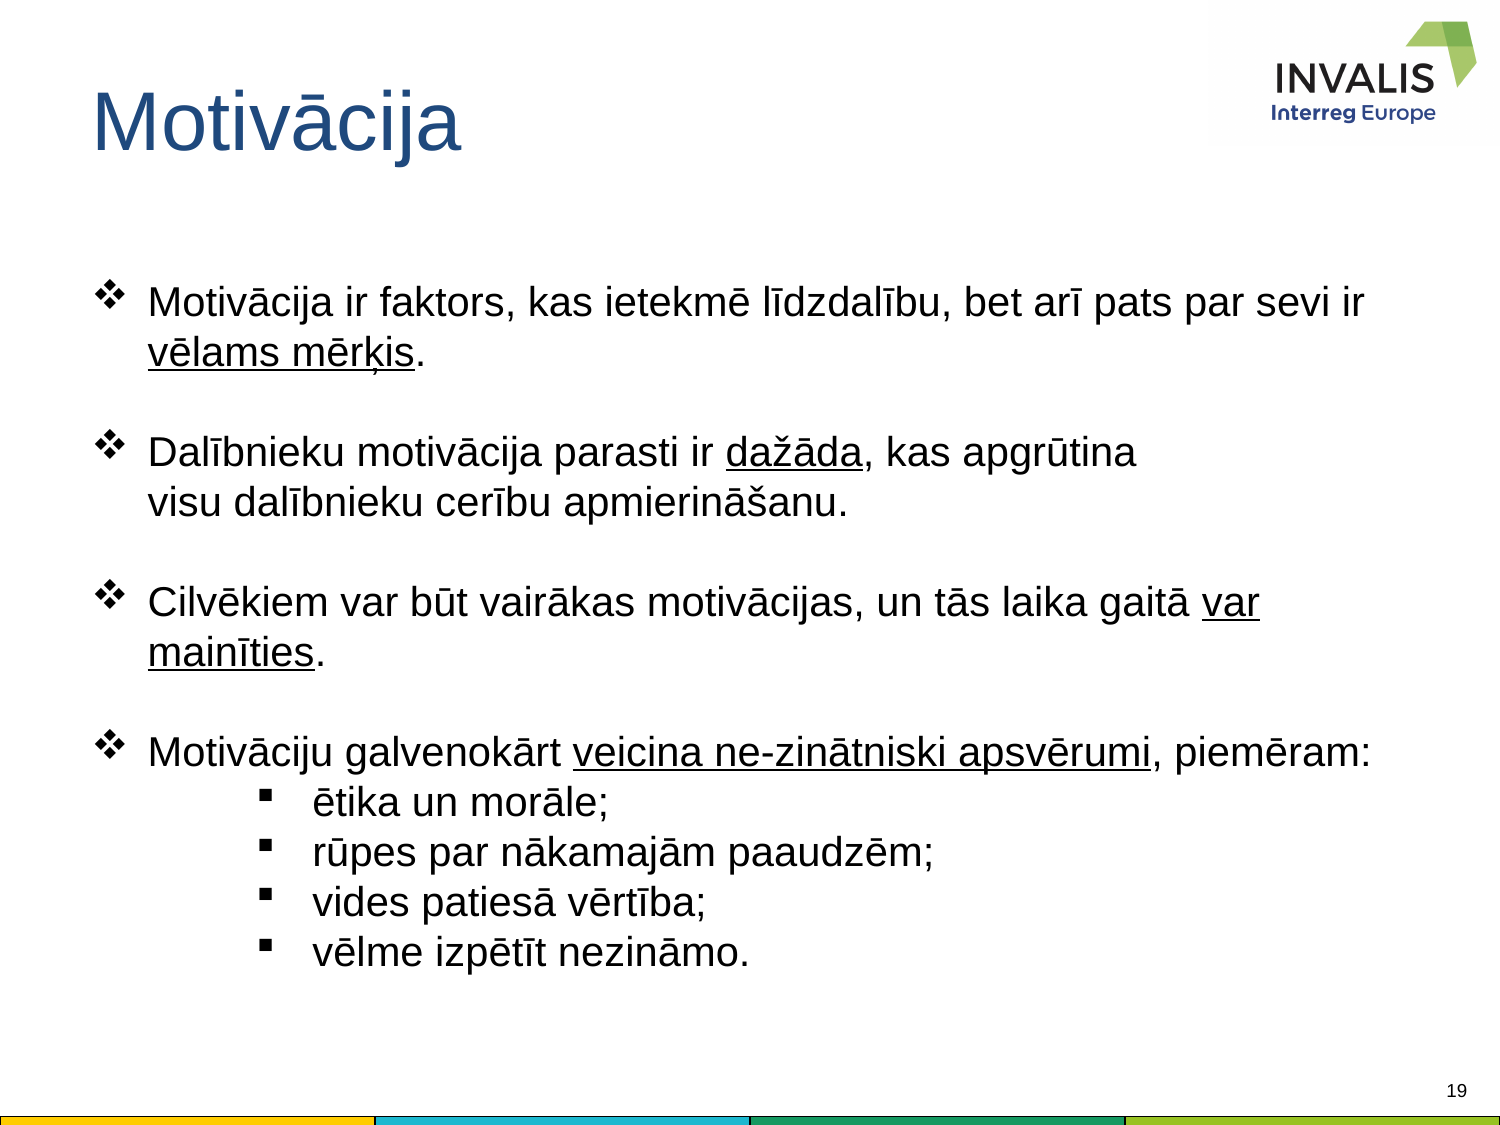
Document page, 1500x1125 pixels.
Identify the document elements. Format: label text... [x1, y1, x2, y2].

text_box Motivācija ir faktors, kas ietekmē līdzdalību, bet arī pats par sevi ir vēlams mērķis. Dalībnieku motivācija parasti ir dažāda, kas apgrūtina visu dalībnieku cerību apmierināšanu. Cilvēkiem var būt vairākas motivācijas, un tās laika gaitā var mainīties. Motivāciju galvenokārt veicina ne-zinātniski apsvērumi, piemēram: ētika un morāle; rūpes par nākamajām paaudzēm; vides patiesā vērtība; vēlme izpētīt nezināmo. [76, 267, 1406, 983]
picture [1208, 0, 1500, 146]
title Motivācija [76, 70, 1427, 163]
